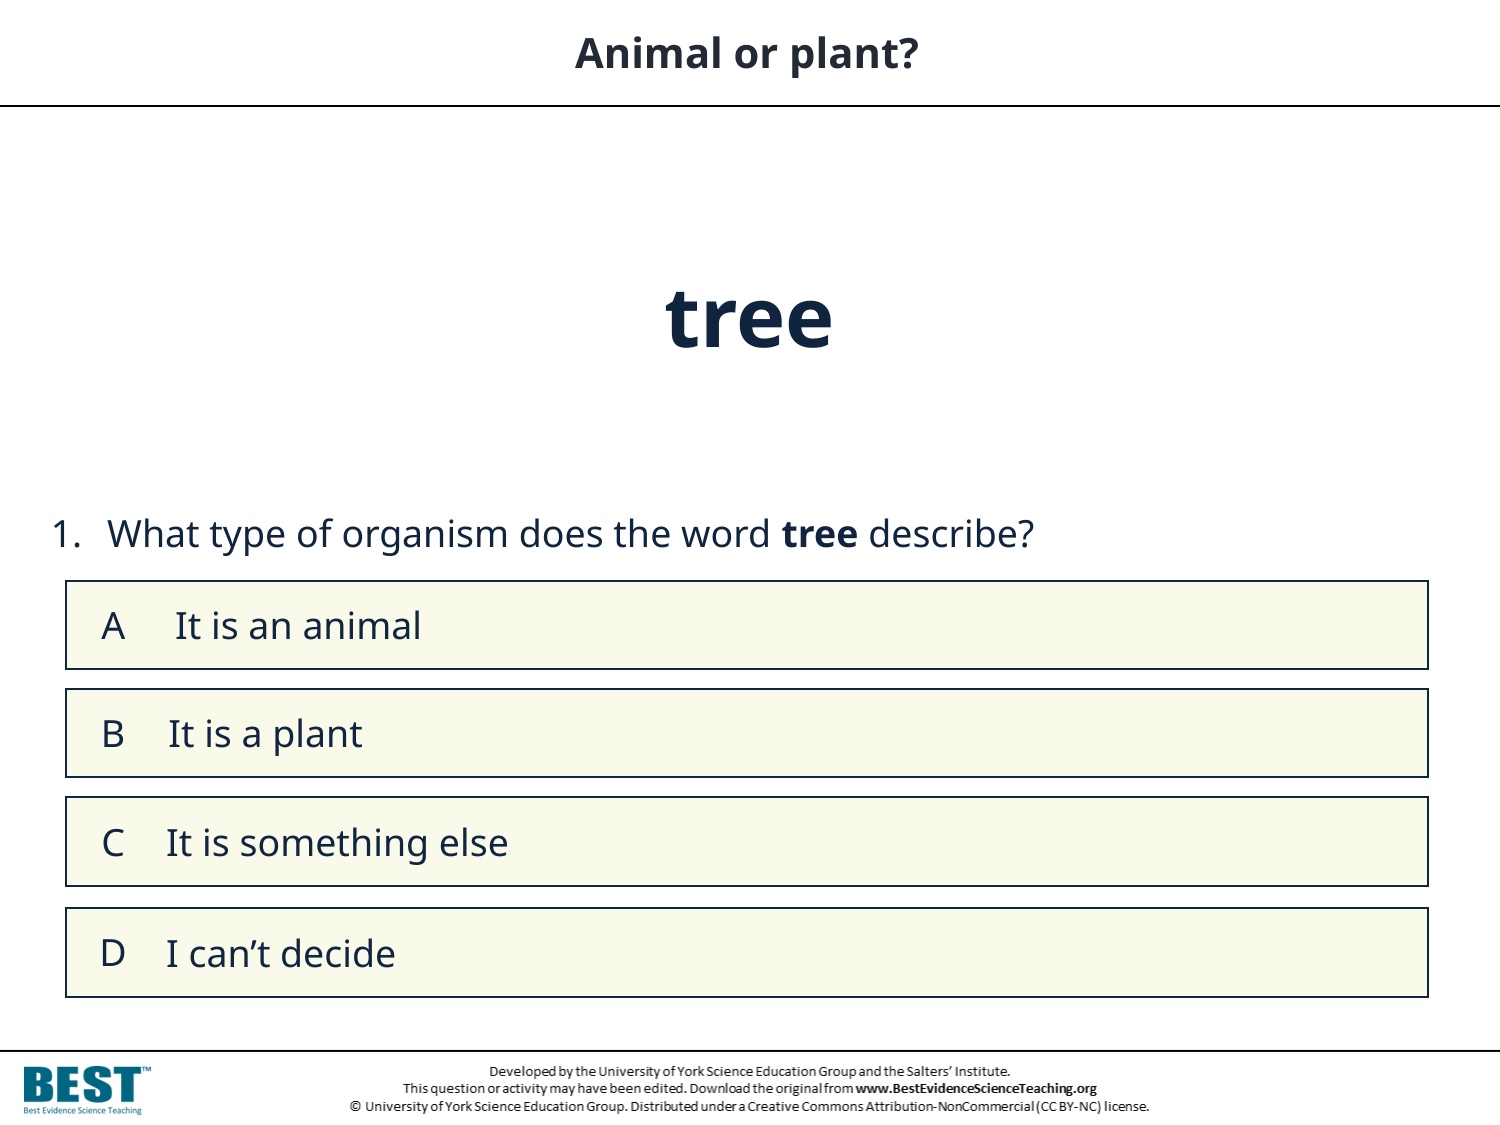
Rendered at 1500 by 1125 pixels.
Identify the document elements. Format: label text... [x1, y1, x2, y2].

picture [0, 105, 1500, 1125]
text_box Animal or plant? [23, 4, 1471, 99]
